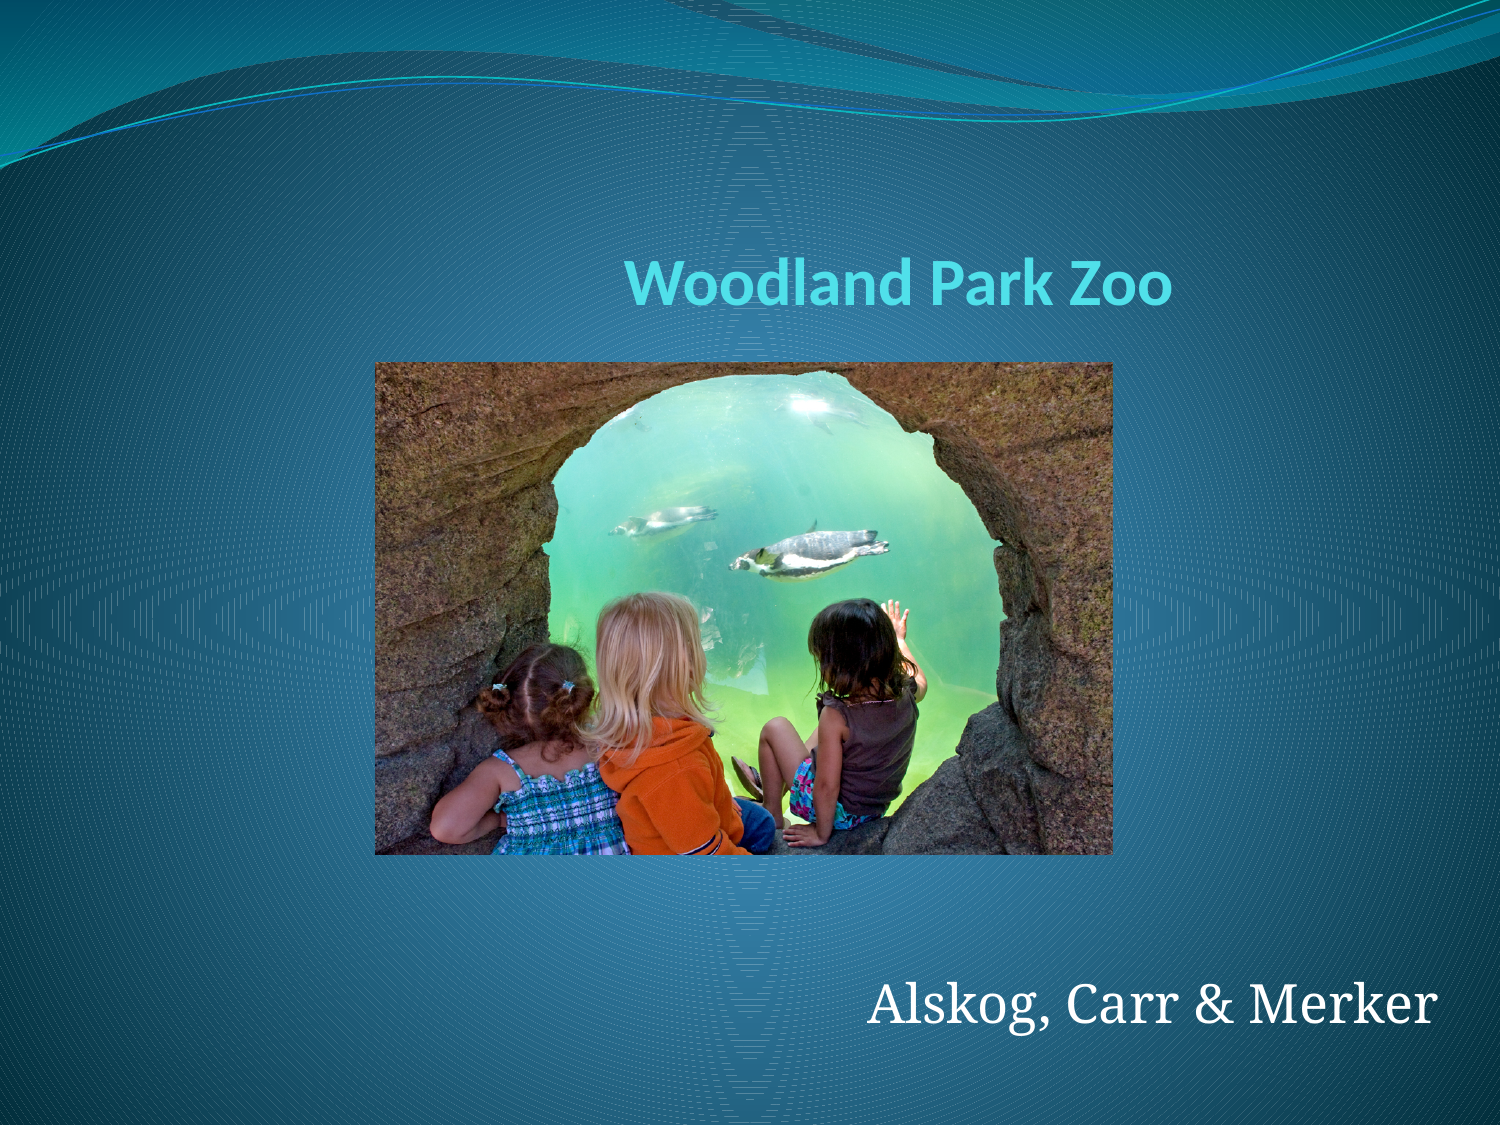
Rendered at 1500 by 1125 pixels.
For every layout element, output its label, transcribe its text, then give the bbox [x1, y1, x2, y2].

picture [513, 847, 523, 855]
picture [527, 844, 533, 852]
title Woodland Park Zoo [312, 237, 1178, 400]
picture [374, 362, 1113, 855]
picture [540, 842, 549, 855]
subtitle Alskog, Carr & Merker [275, 962, 1450, 1088]
